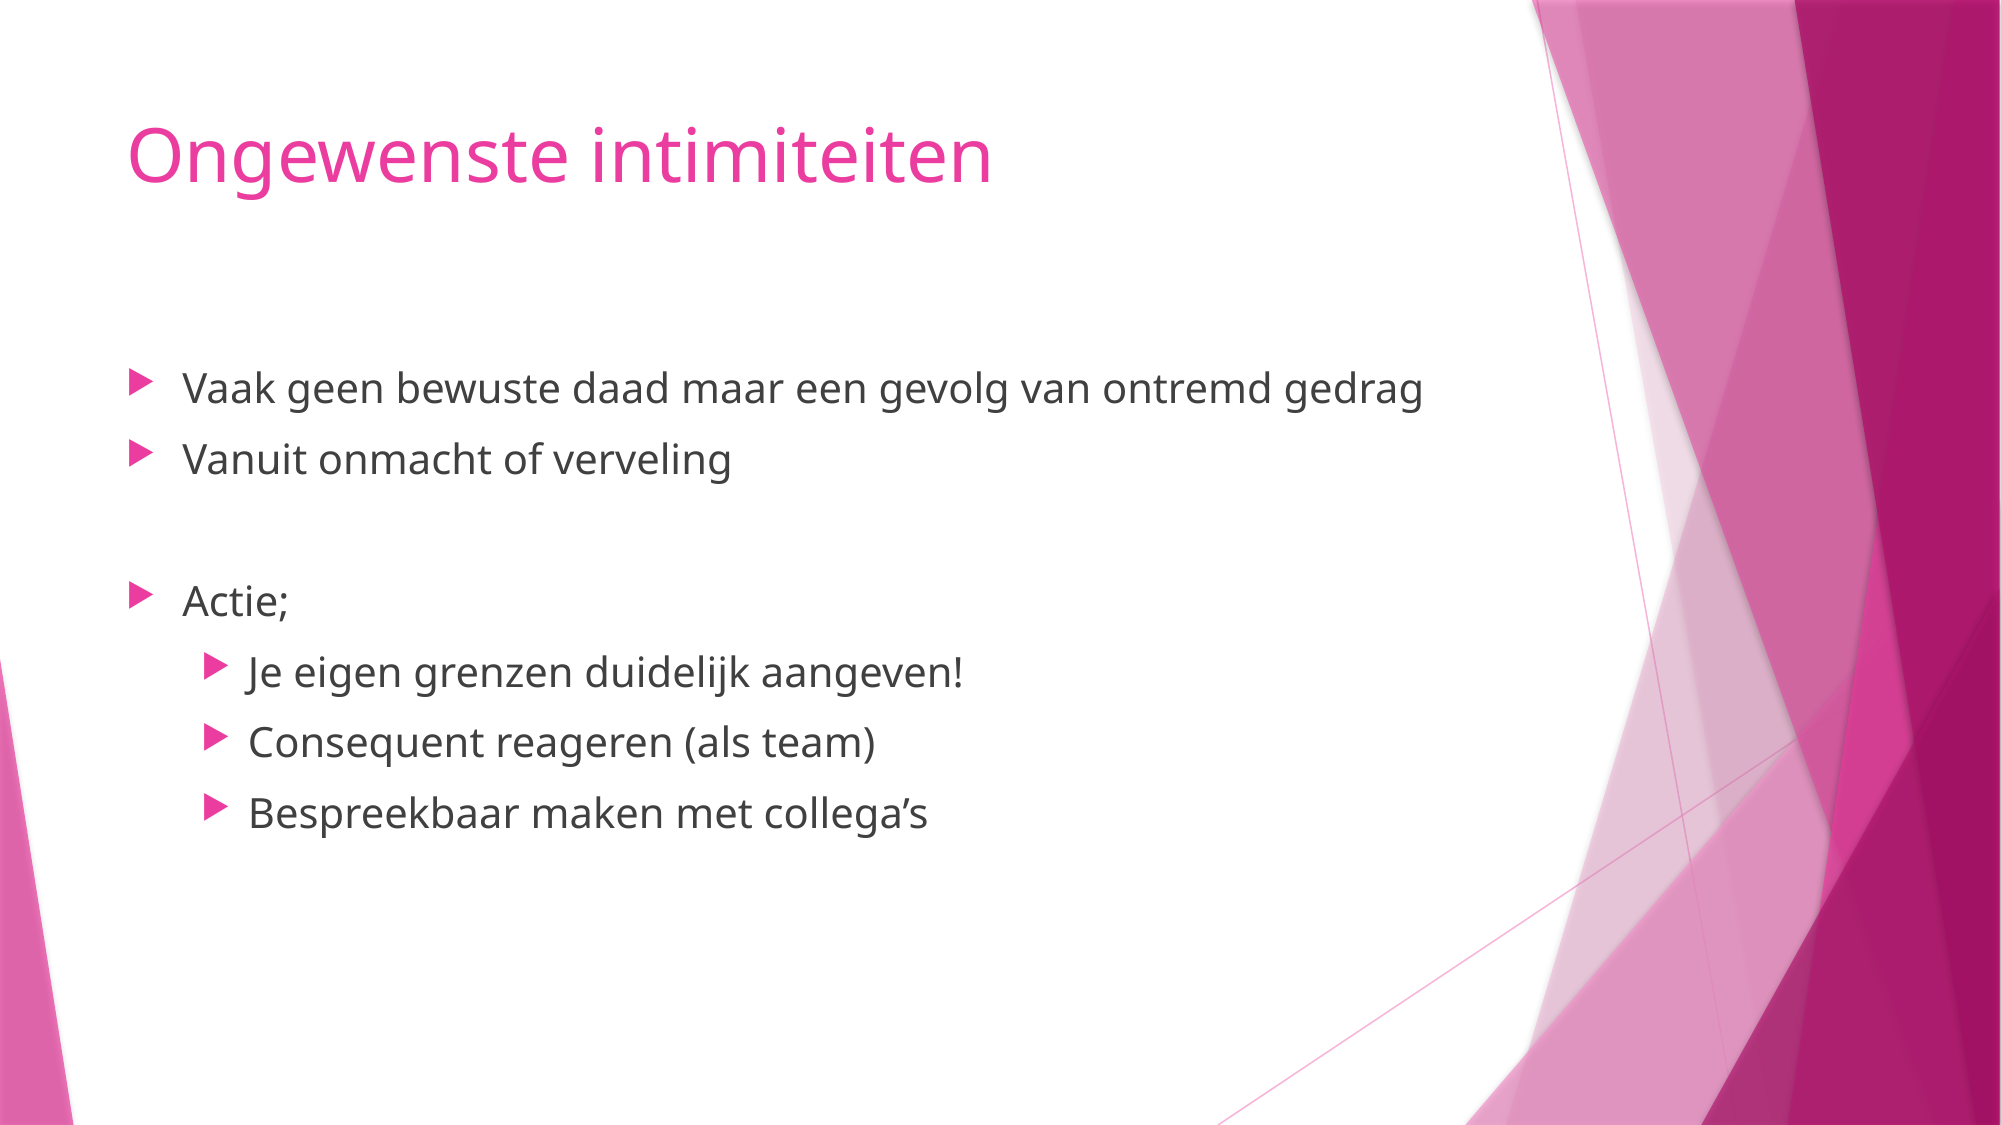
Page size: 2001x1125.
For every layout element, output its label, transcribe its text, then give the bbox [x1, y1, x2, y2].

list Vaak geen bewuste daad maar een gevolg van ontremd gedrag Vanuit onmacht of verveling Actie; Je eigen grenzen duidelijk aangeven! Consequent reageren (als team) Bespreekbaar maken met collega’s [111, 354, 1522, 992]
title Ongewenste intimiteiten [111, 99, 1522, 317]
